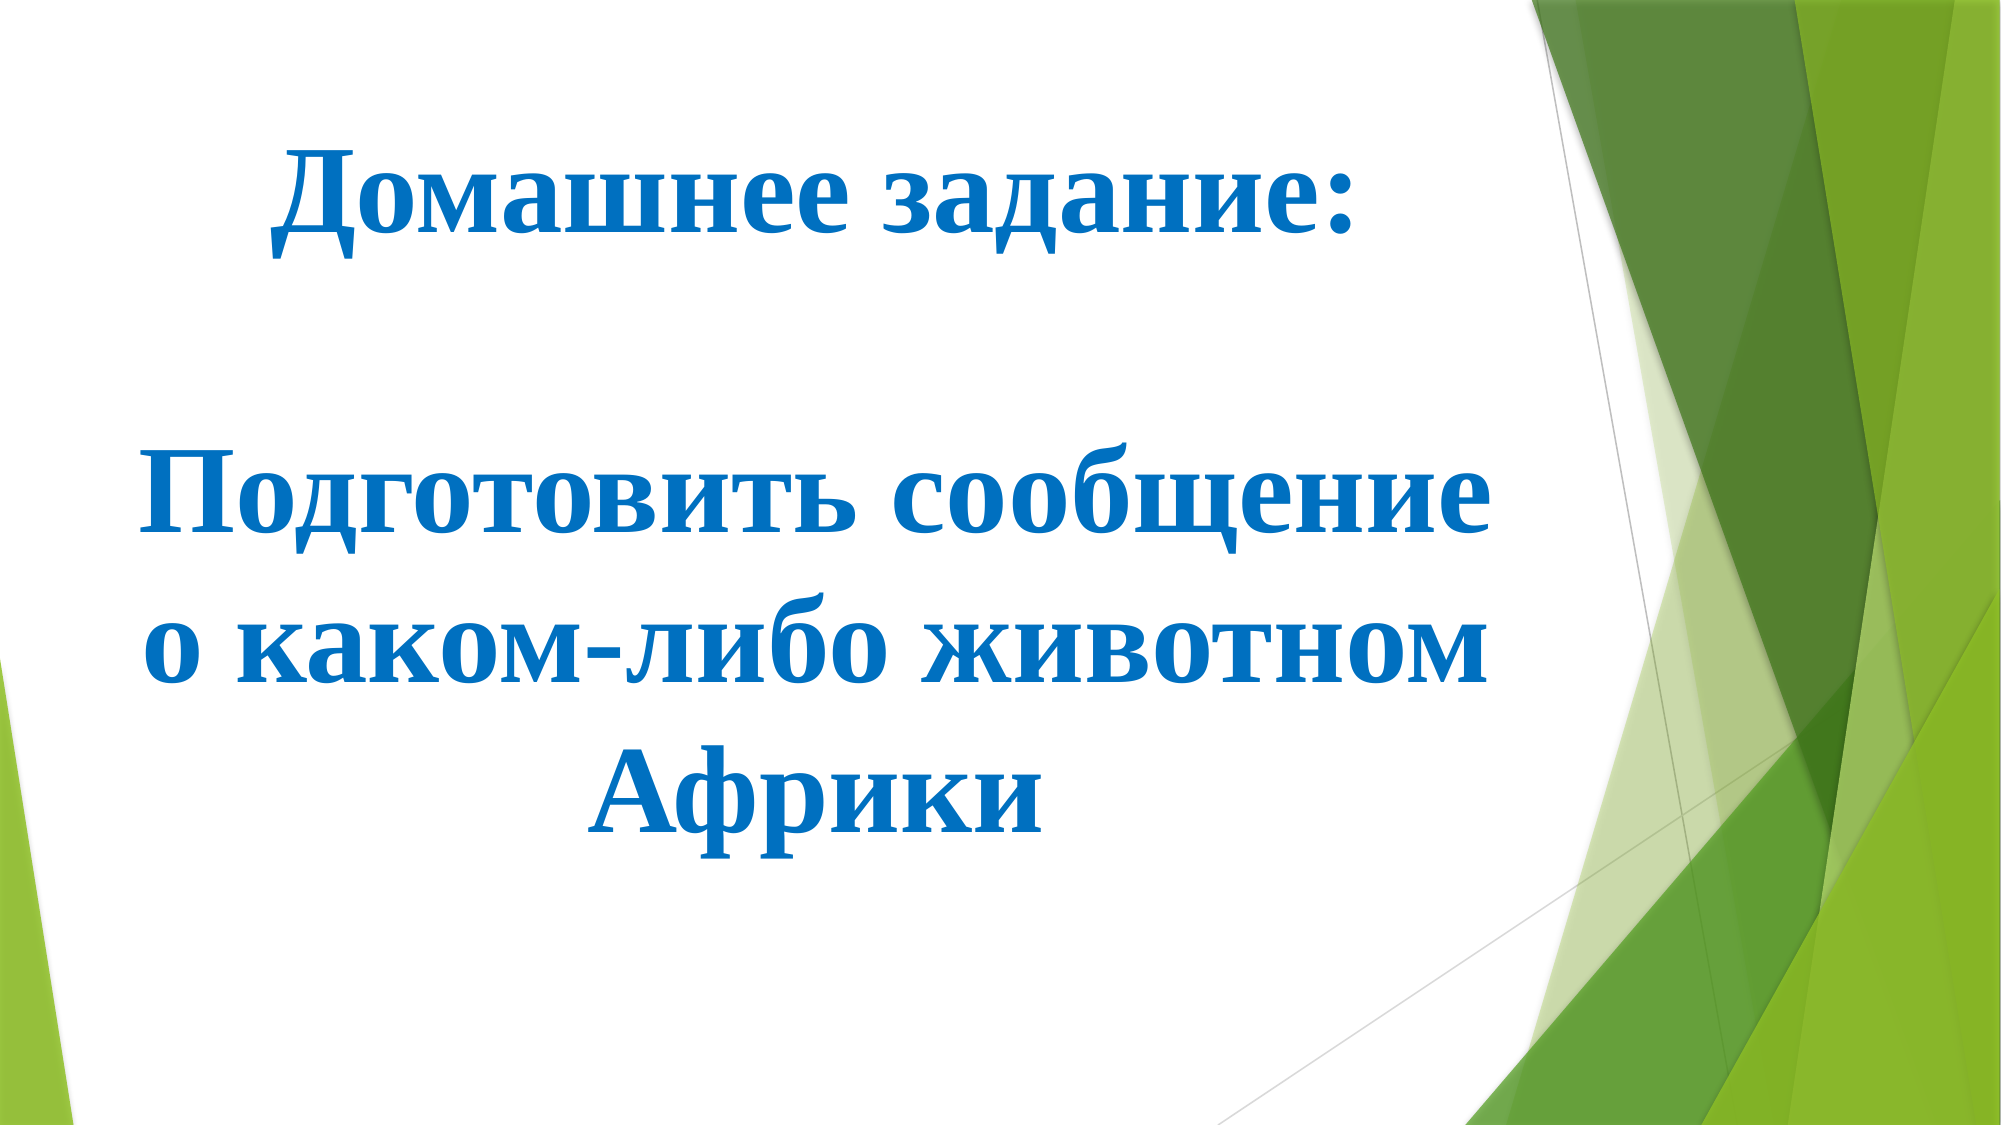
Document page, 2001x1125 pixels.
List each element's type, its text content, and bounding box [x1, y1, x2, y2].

title Домашнее задание: Подготовить сообщение о каком-либо животном Африки [111, 99, 1522, 963]
